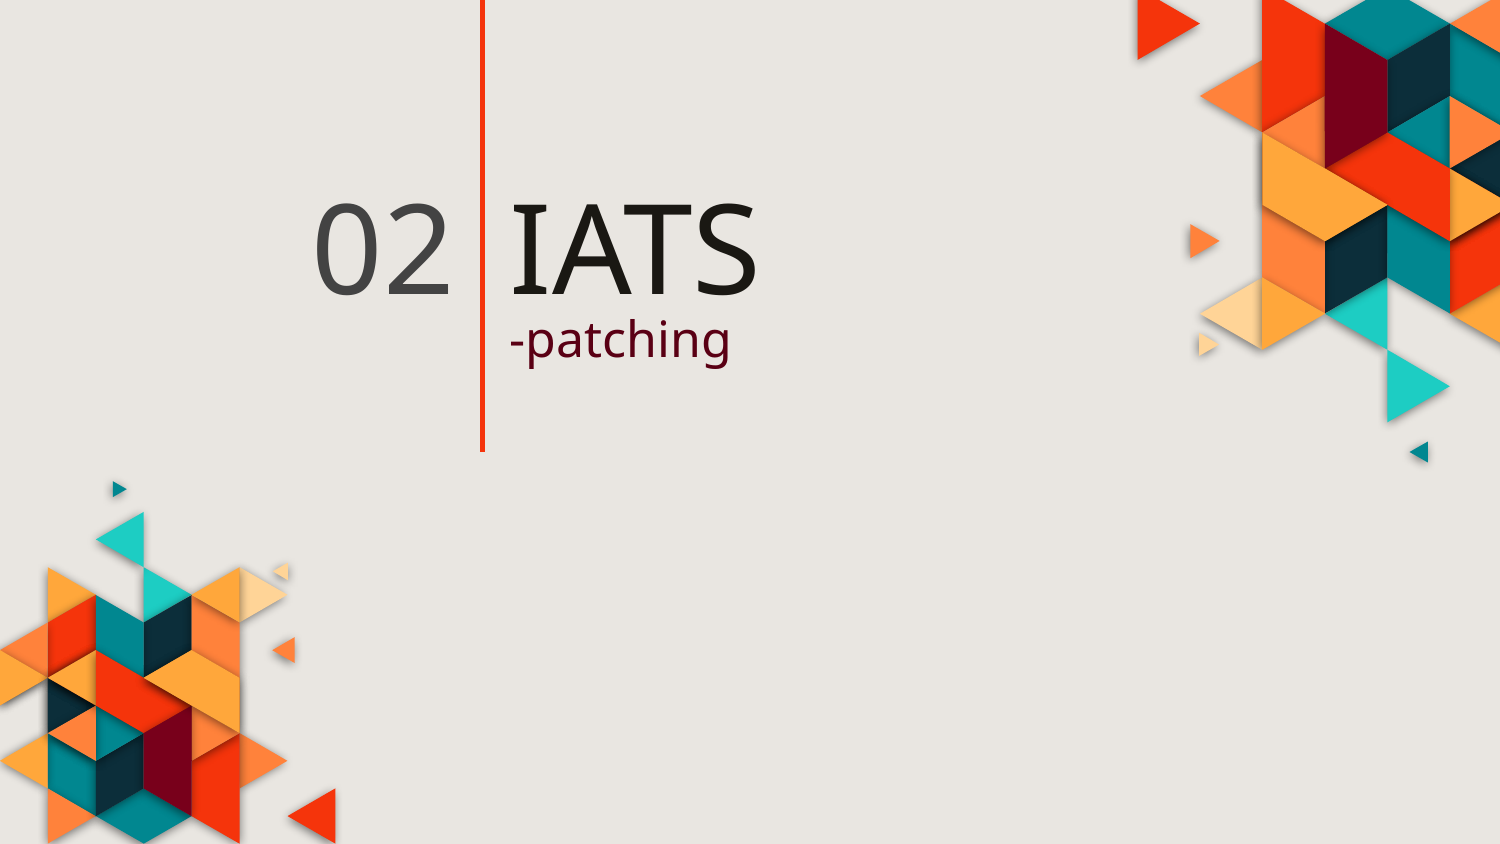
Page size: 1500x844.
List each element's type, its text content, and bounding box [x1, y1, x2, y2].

title 02 [229, 184, 470, 293]
title IATS -patching [494, 184, 1074, 403]
